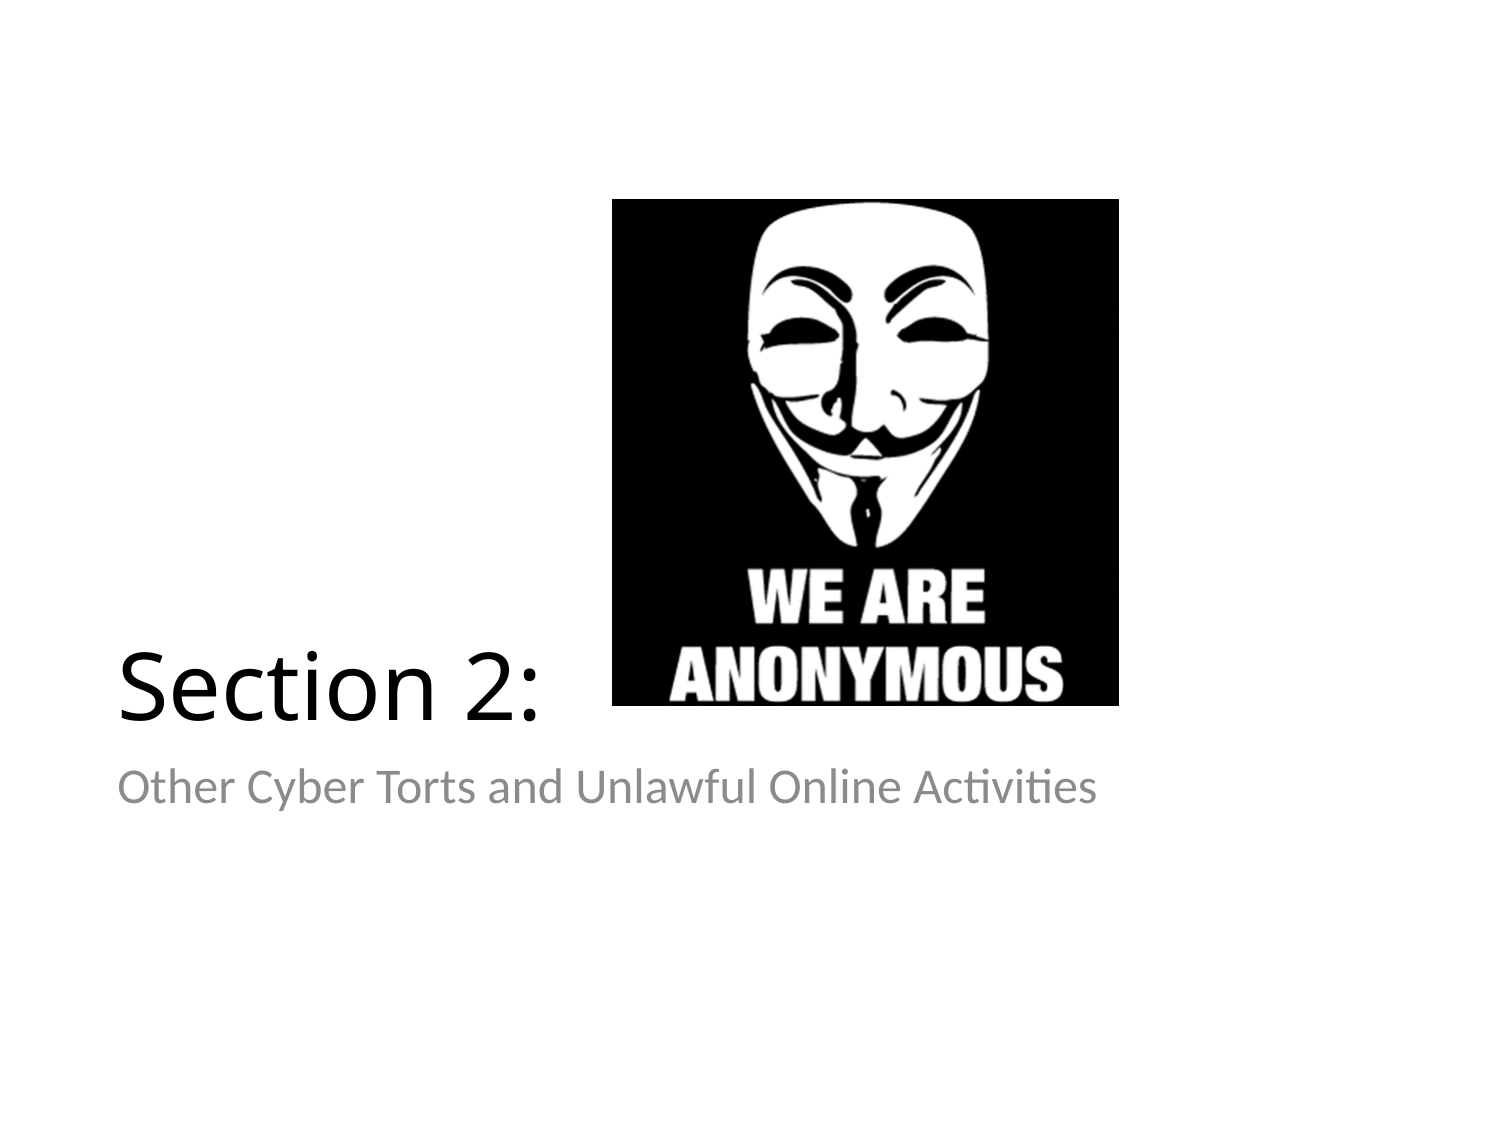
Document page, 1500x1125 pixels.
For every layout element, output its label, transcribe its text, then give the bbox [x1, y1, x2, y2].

list Other Cyber Torts and Unlawful Online Activities [102, 752, 1397, 1000]
title Section 2: [102, 280, 1397, 749]
picture [612, 199, 1119, 706]
